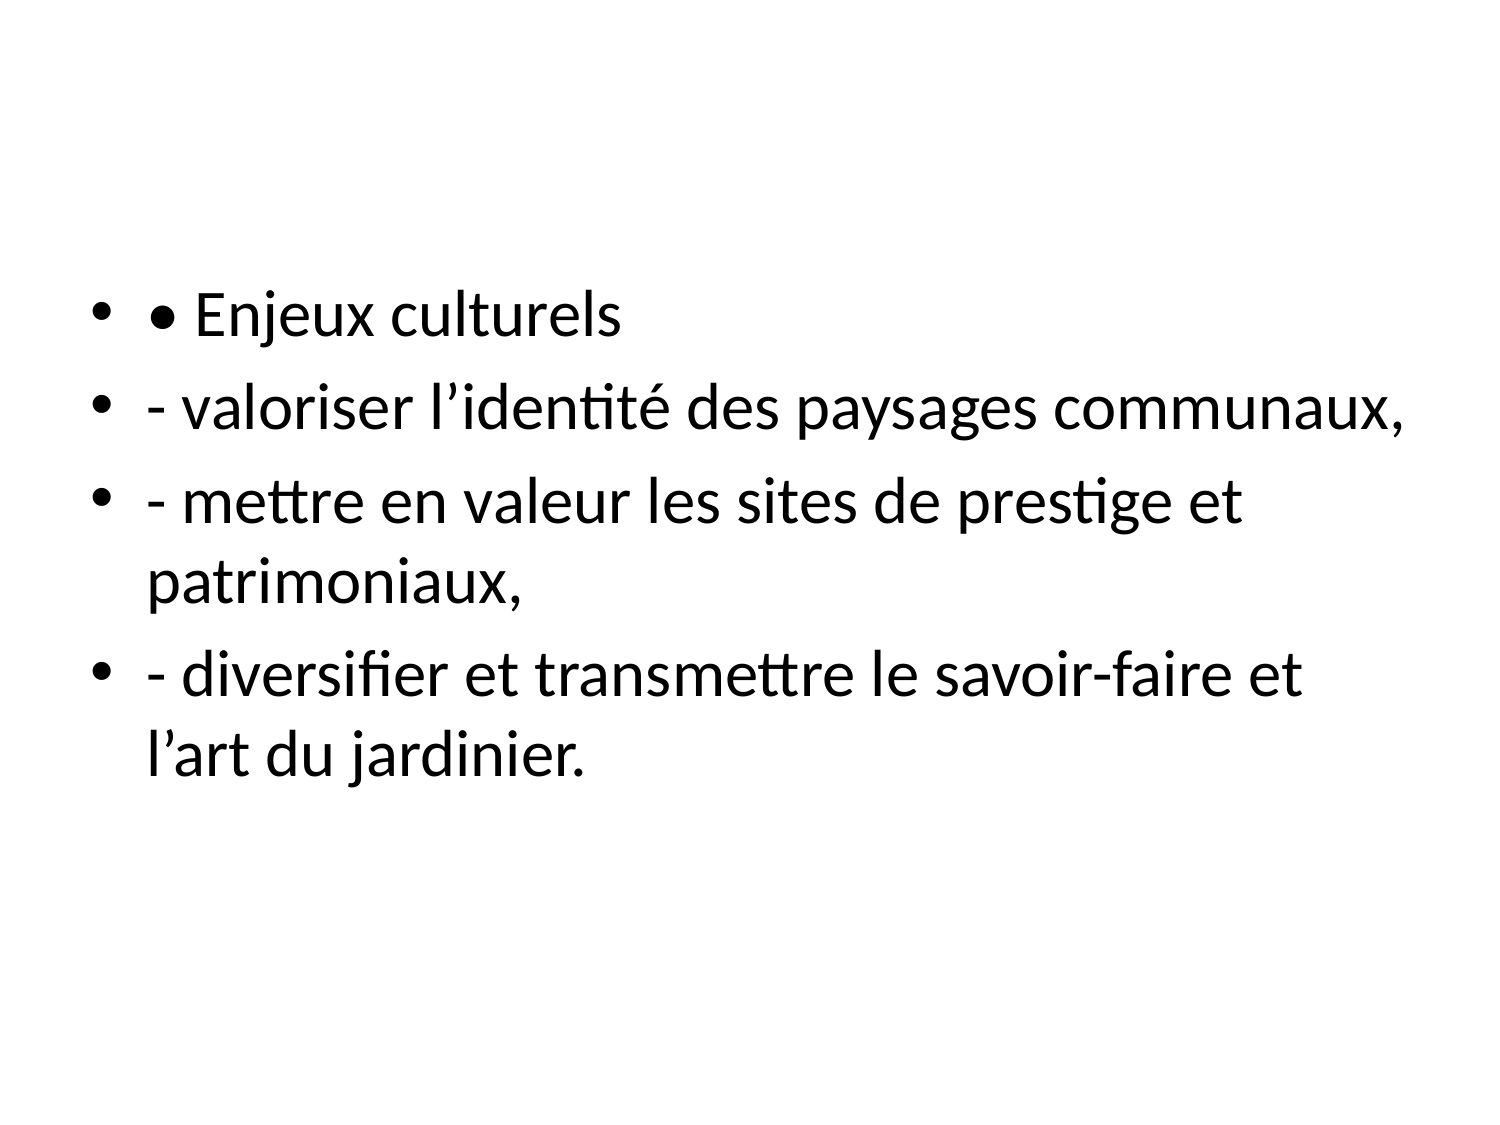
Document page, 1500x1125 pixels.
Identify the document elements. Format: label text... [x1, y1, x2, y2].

list • Enjeux culturels - valoriser l’identité des paysages communaux, - mettre en valeur les sites de prestige et patrimoniaux, - diversifier et transmettre le savoir-faire et l’art du jardinier. [75, 262, 1425, 1005]
